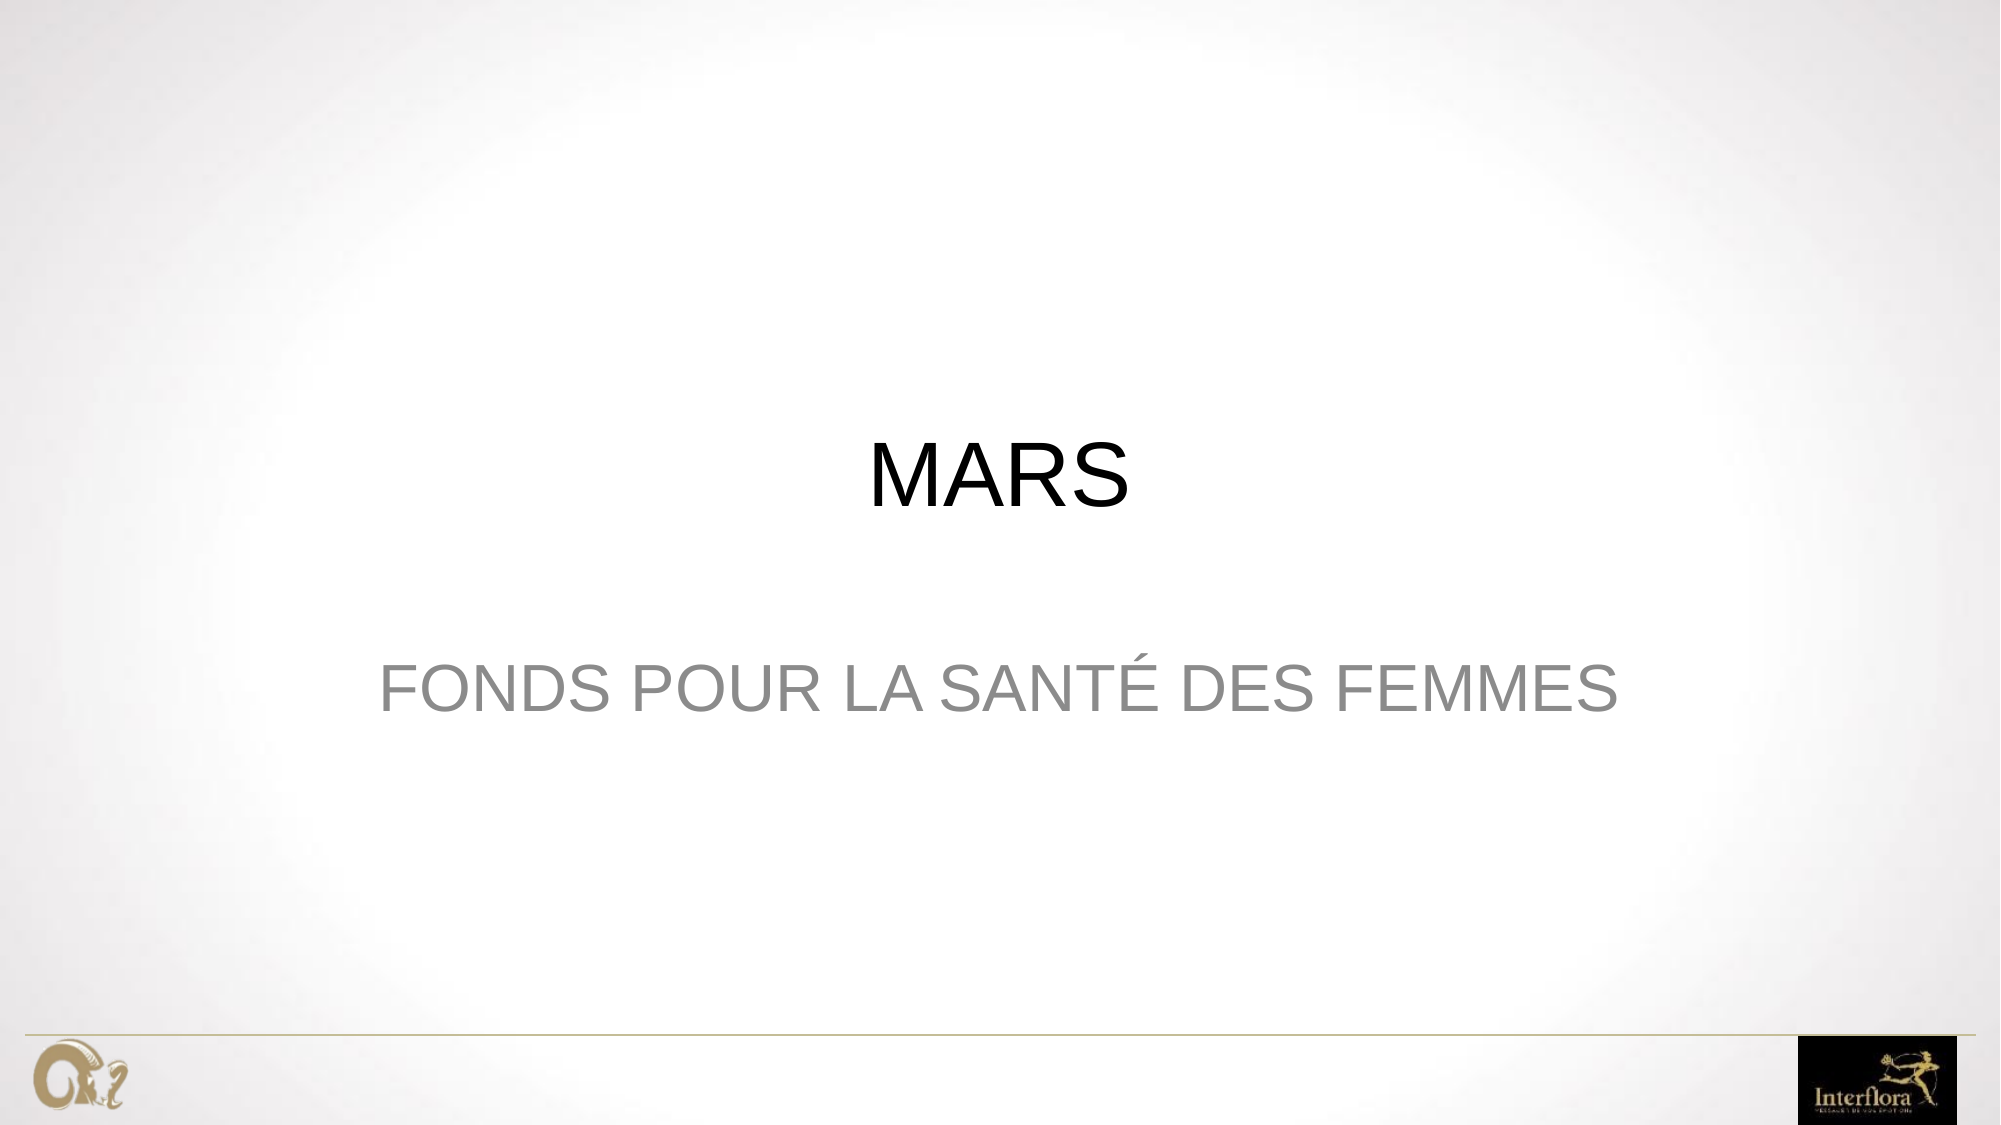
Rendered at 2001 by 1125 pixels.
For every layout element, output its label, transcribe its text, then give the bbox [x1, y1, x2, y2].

picture [0, 0, 2000, 1125]
subtitle FONDS POUR LA SANTÉ DES FEMMES [300, 637, 1700, 925]
title MARS [150, 349, 1850, 591]
